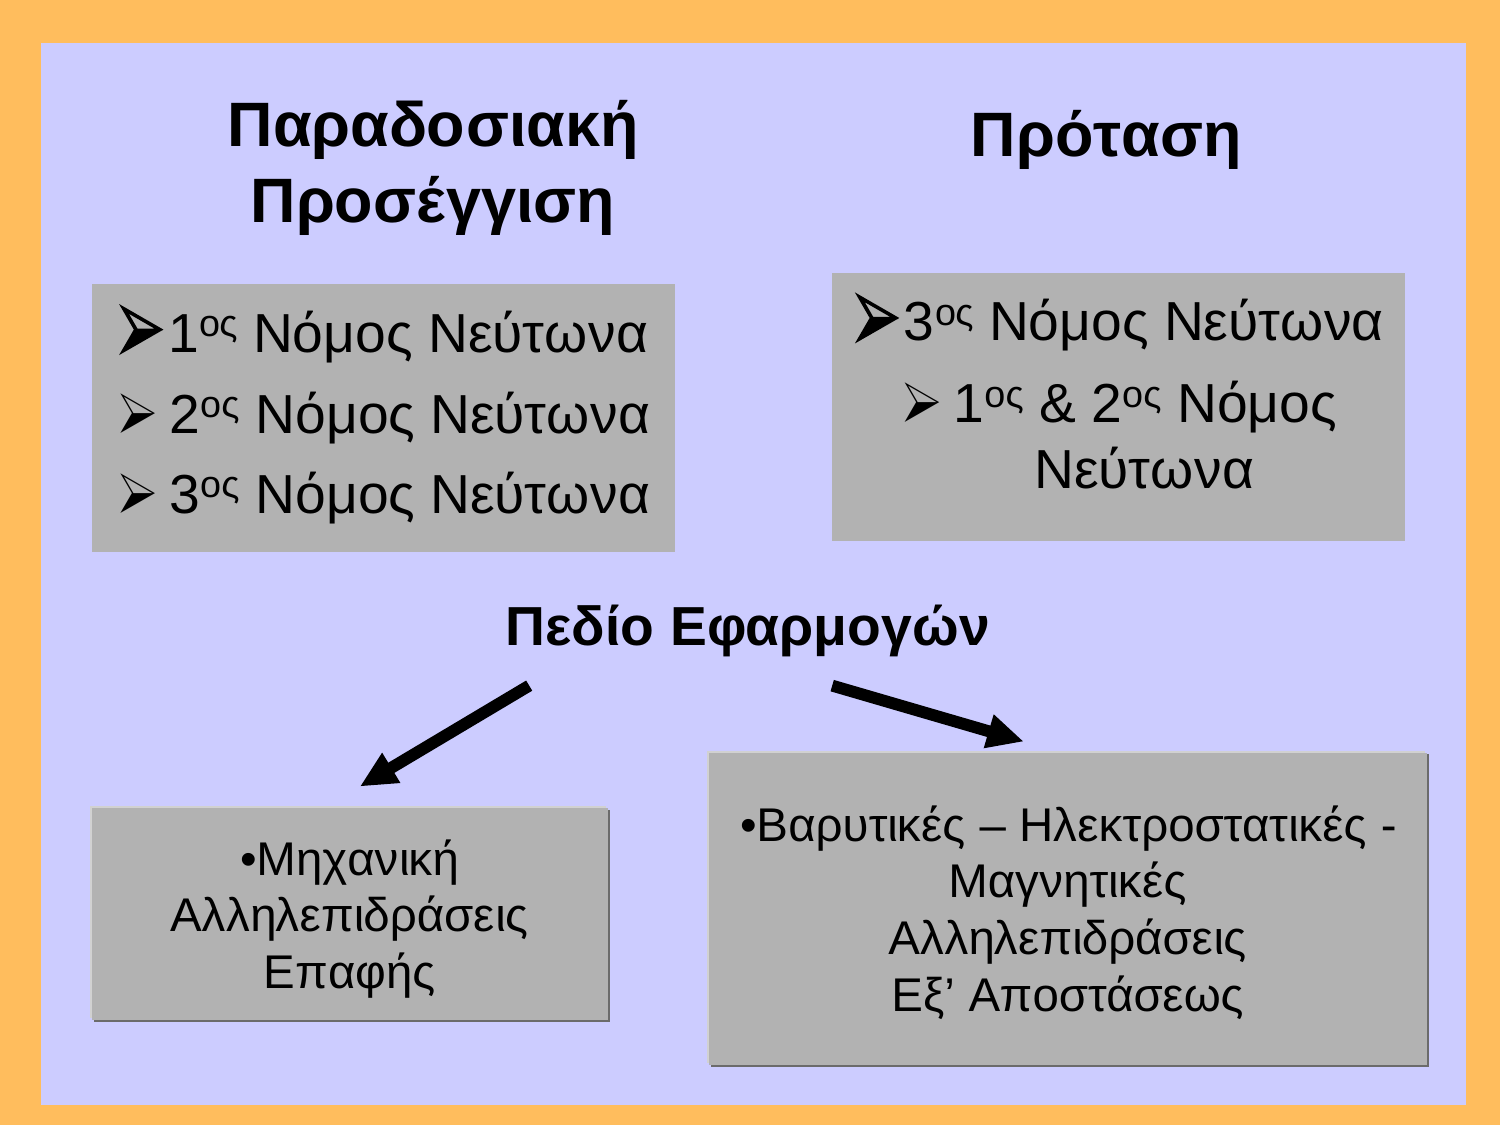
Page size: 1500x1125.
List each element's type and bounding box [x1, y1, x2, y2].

text_box [40, 42, 1467, 1106]
